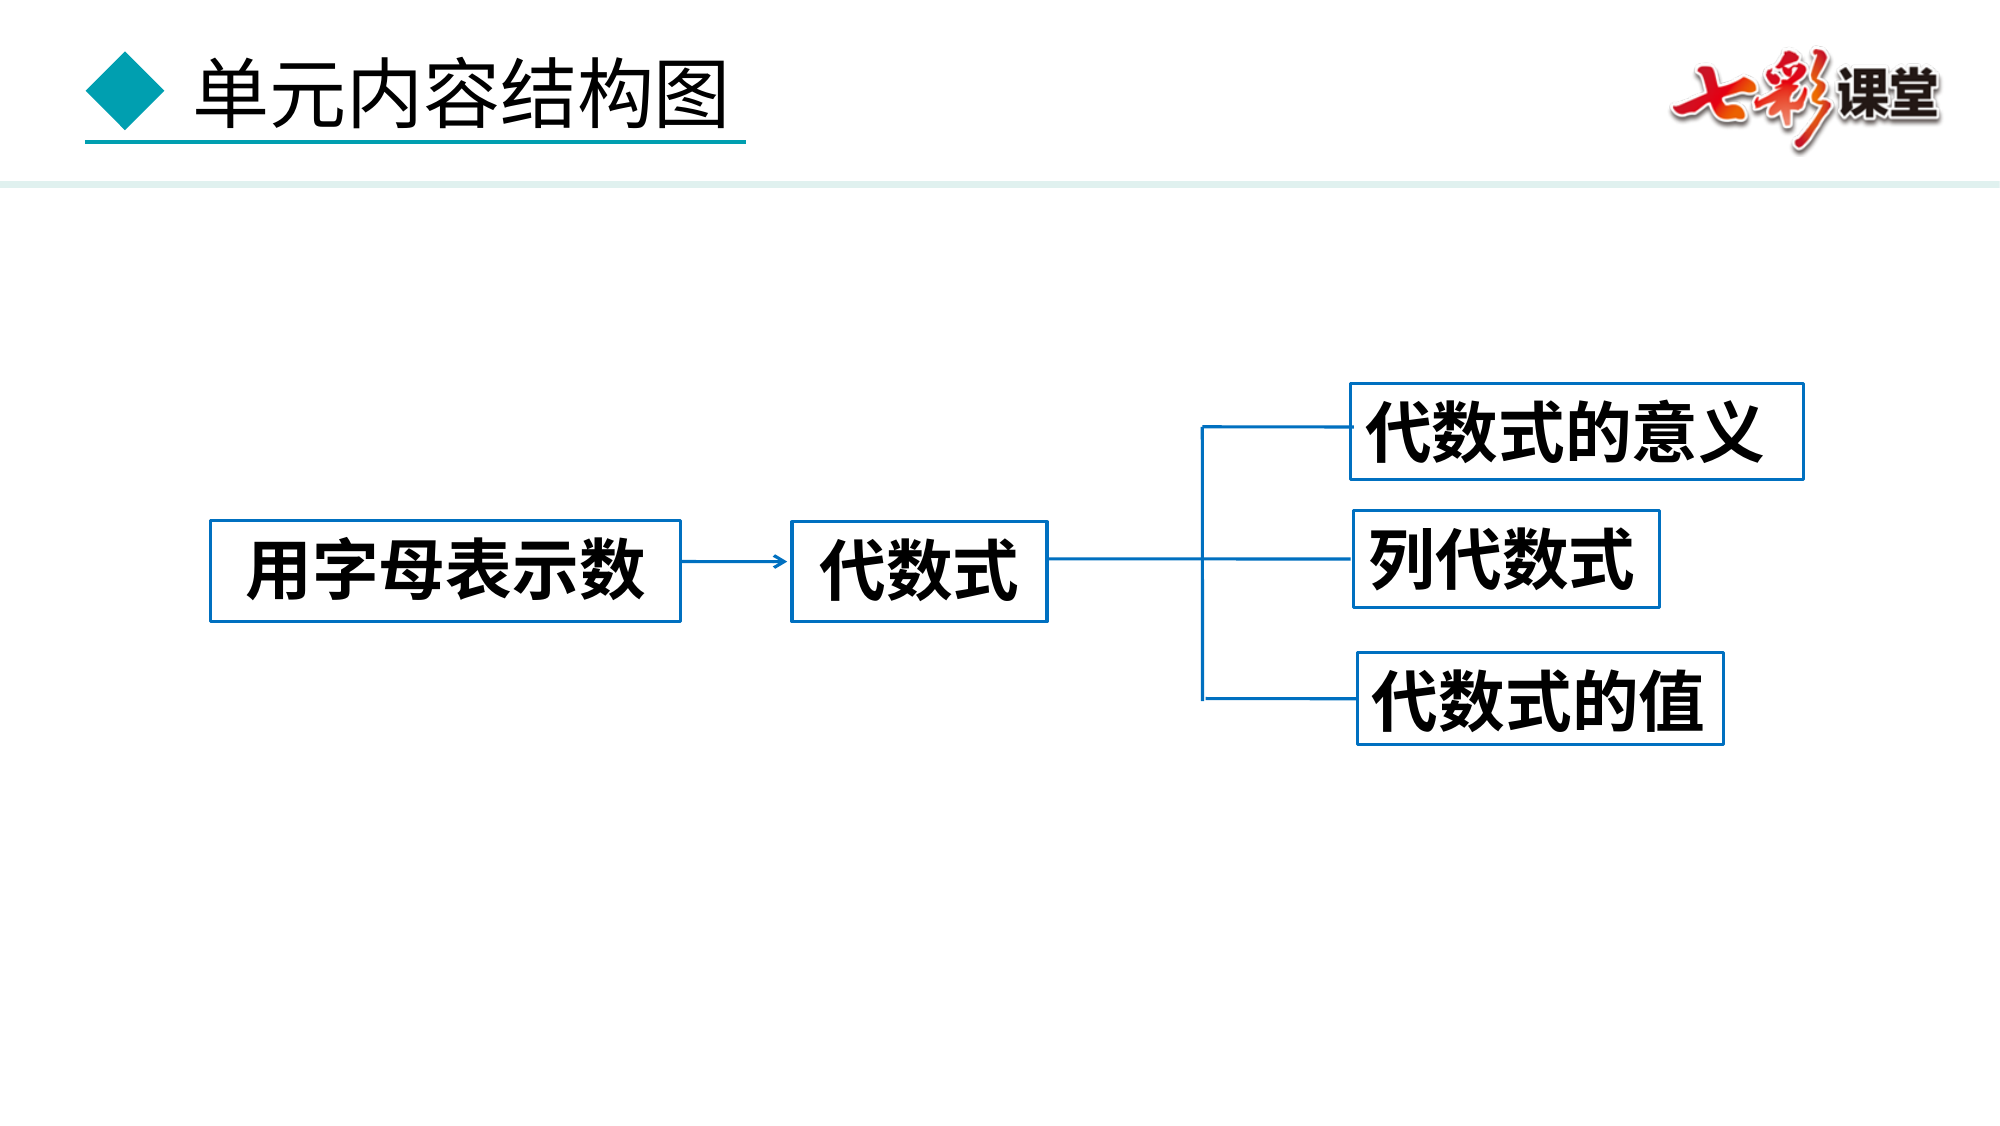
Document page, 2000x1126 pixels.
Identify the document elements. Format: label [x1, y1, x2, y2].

picture [1666, 42, 1948, 157]
text_box [209, 383, 1804, 745]
